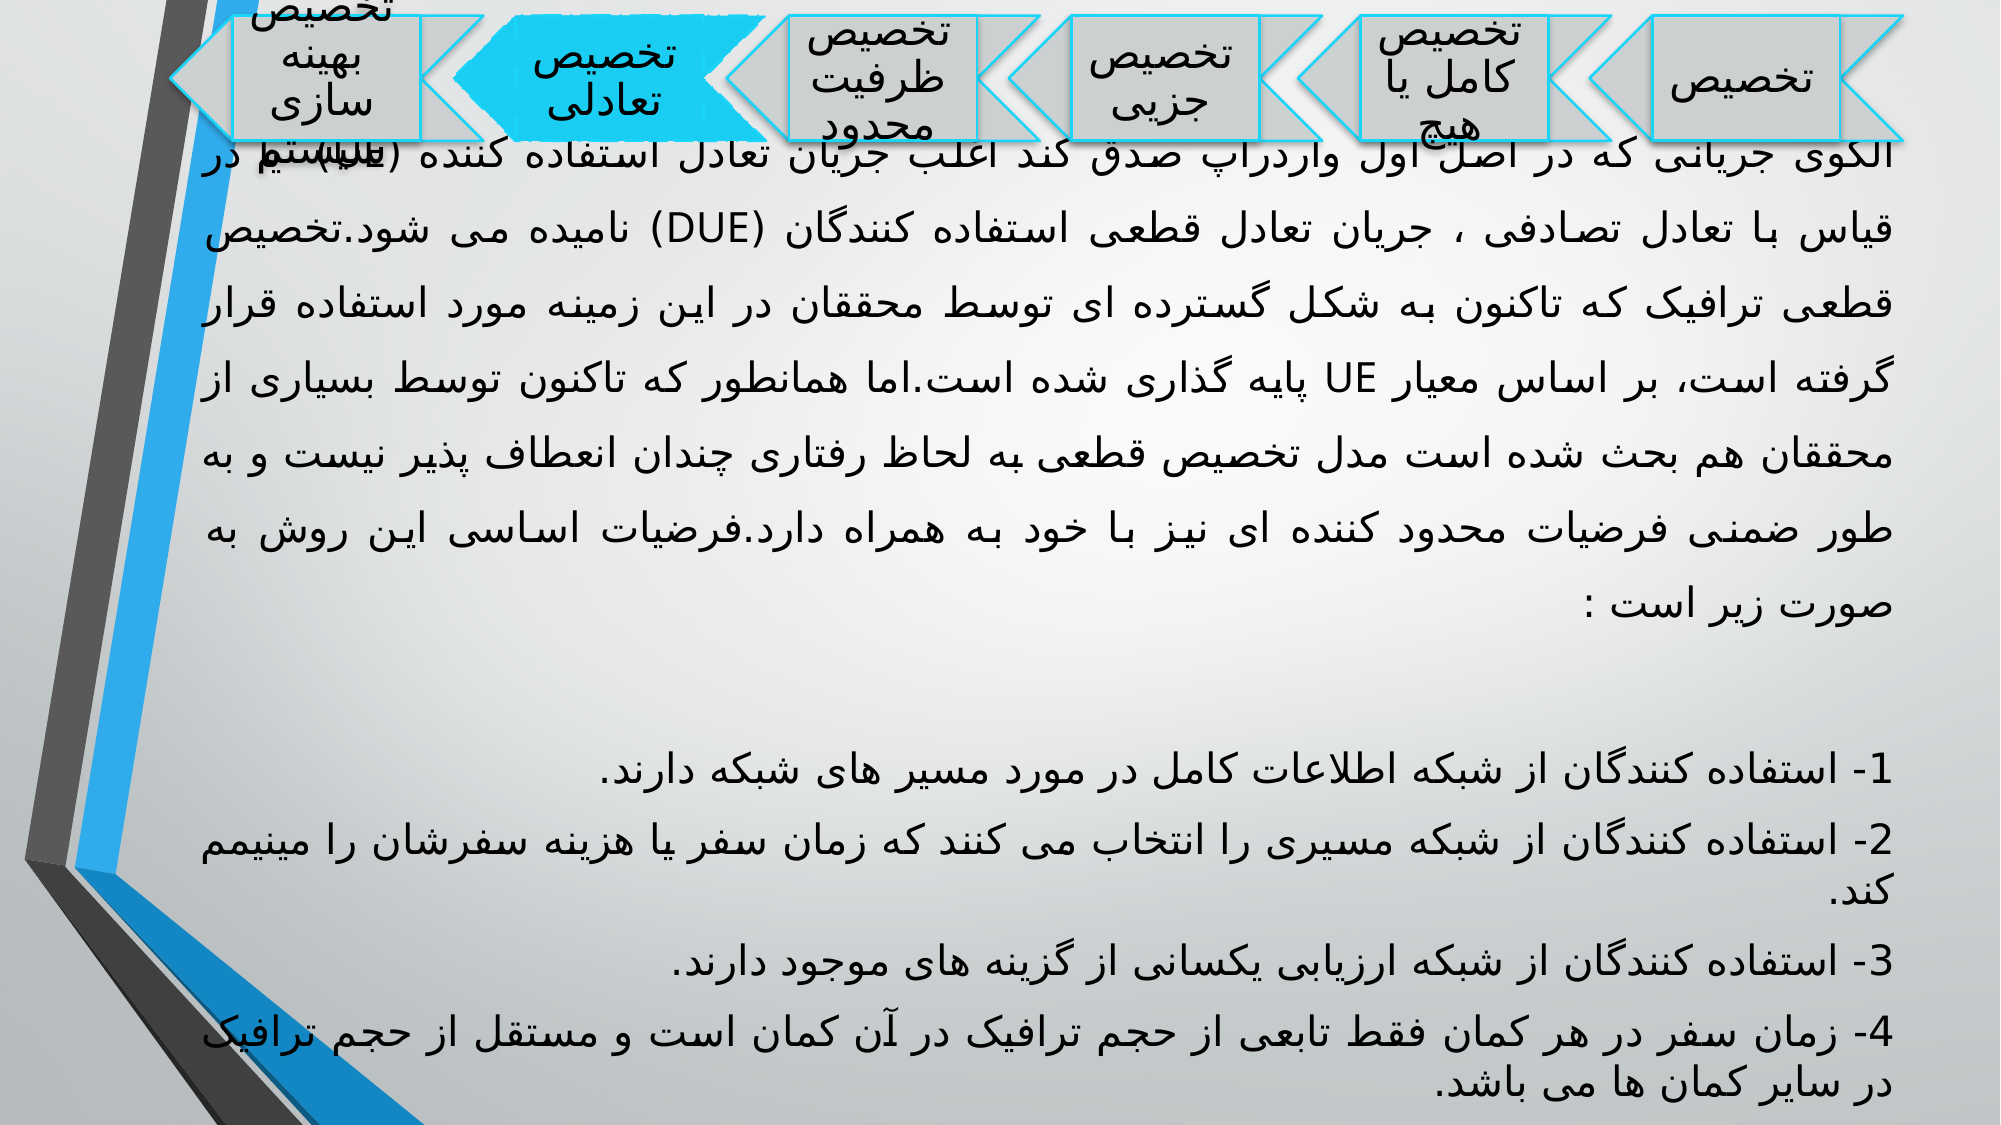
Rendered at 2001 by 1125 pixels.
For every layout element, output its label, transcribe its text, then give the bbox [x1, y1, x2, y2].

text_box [726, 15, 1040, 141]
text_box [1612, 15, 1904, 141]
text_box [169, 15, 484, 141]
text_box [1297, 15, 1612, 141]
list الگوی جریانی که در اصل اول واردراپ صدق کند اغلب جریان تعادل استفاده کننده (UE) یا در قیاس با تعادل تصادفی ، جریان تعادل قطعی استفاده کنندگان (DUE) نامیده می شود.تخصیص قطعی ترافیک که تاکنون به شکل گسترده ای توسط محققان در این زمینه مورد استفاده قرار گرفته است، بر اساس معیار UE پایه گذاری شده است.اما همانطور که تاکنون توسط بسیاری از محققان هم بحث شده است مدل تخصیص قطعی به لحاظ رفتاری چندان انعطاف پذیر نیست و به طور ضمنی فرضیات محدود کننده ای نیز با خود به همراه دارد.فرضیات اساسی این روش به صورت زیر است : 1- استفاده کنندگان از شبکه اطلاعات کامل در مورد مسیر های شبکه دارند. 2- استفاده کنندگان از شبکه مسیری را انتخاب می کنند که زمان سفر یا هزینه سفرشان را مینیمم کند. 3- استفاده کنندگان از شبکه ارزیابی یکسانی از گزینه های موجود دارند. 4- زمان سفر در هر کمان فقط تابعی از حجم ترافیک در آن کمان است و مستقل از حجم ترافیک در سایر کمان ها می باشد. 5- توابع زمان سفر ، توابعی مثبت و صعودی می باشند. [184, 247, 1910, 1029]
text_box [484, 15, 726, 141]
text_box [1040, 15, 1297, 141]
